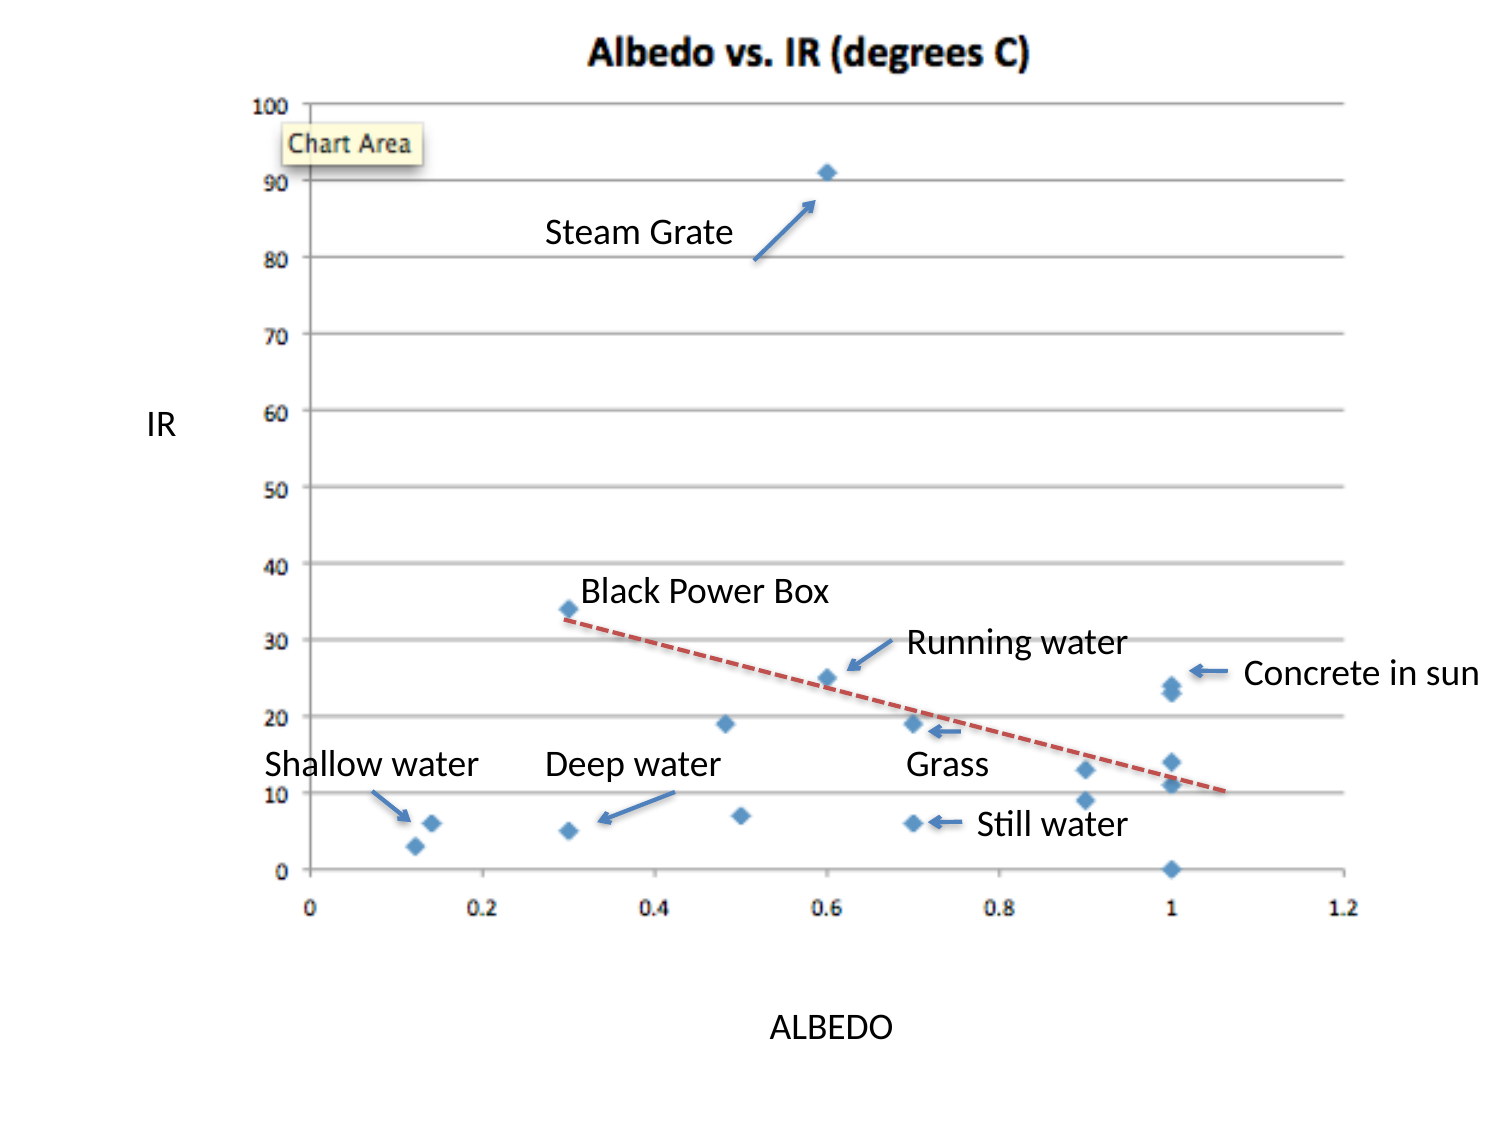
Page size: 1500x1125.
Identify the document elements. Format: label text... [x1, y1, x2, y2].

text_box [563, 619, 1228, 793]
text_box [596, 800, 676, 823]
picture [238, 31, 1375, 938]
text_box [753, 199, 816, 261]
text_box IR [131, 391, 192, 452]
text_box Concrete in sun [1379, 640, 1496, 701]
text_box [376, 787, 408, 827]
text_box ALBEDO [754, 994, 909, 1055]
